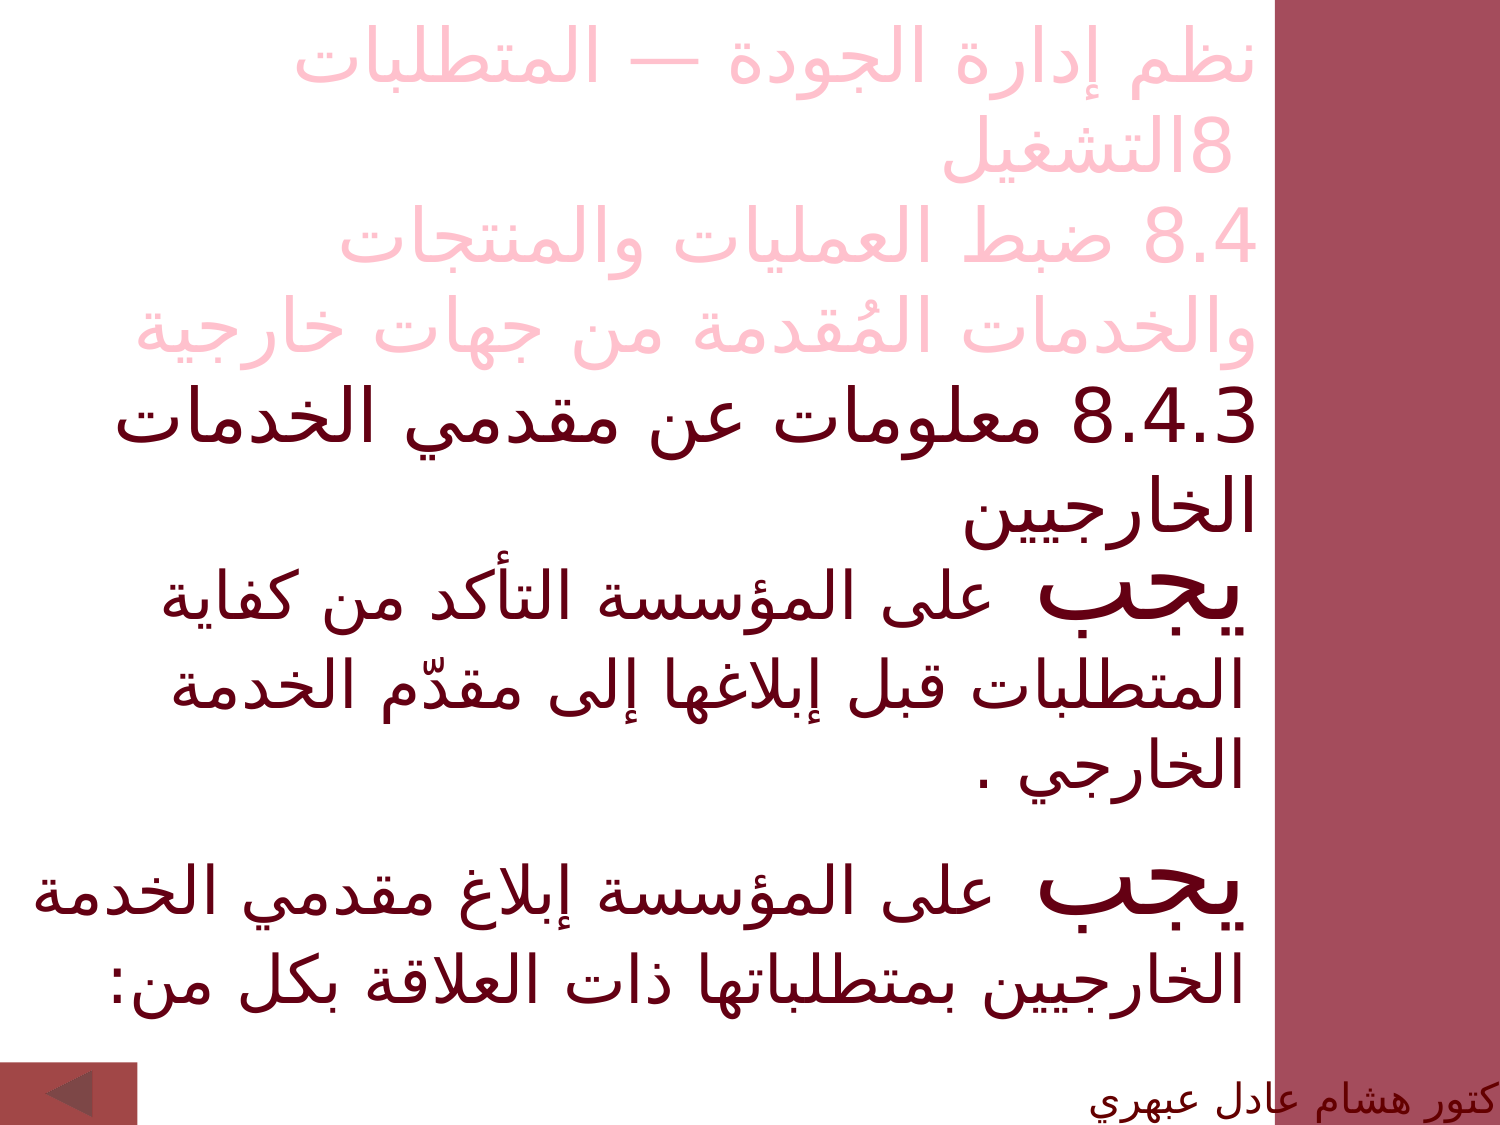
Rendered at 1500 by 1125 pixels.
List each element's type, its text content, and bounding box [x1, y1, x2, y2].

text_box يجب على المؤسسة التأكد من كفاية المتطلبات قبل إبلاغها إلى مقدّم الخدمة الخارجي . يجب على المؤسسة إبلاغ مقدمي الخدمة الخارجيين بمتطلباتها ذات العلاقة بكل من: [12, 499, 1263, 1025]
text_box [1273, 0, 1500, 1064]
text_box الدكتور هشام عادل عبهري [1073, 1064, 1500, 1125]
text_box [0, 1060, 140, 1125]
text_box نظم إدارة الجودة — المتطلبات 8التشغيل 8.4 ضبط العمليات والمنتجات والخدمات المُقدمة من جهات خارجية 8.4.3 معلومات عن مقدمي الخدمات الخارجيين [0, 0, 1275, 555]
